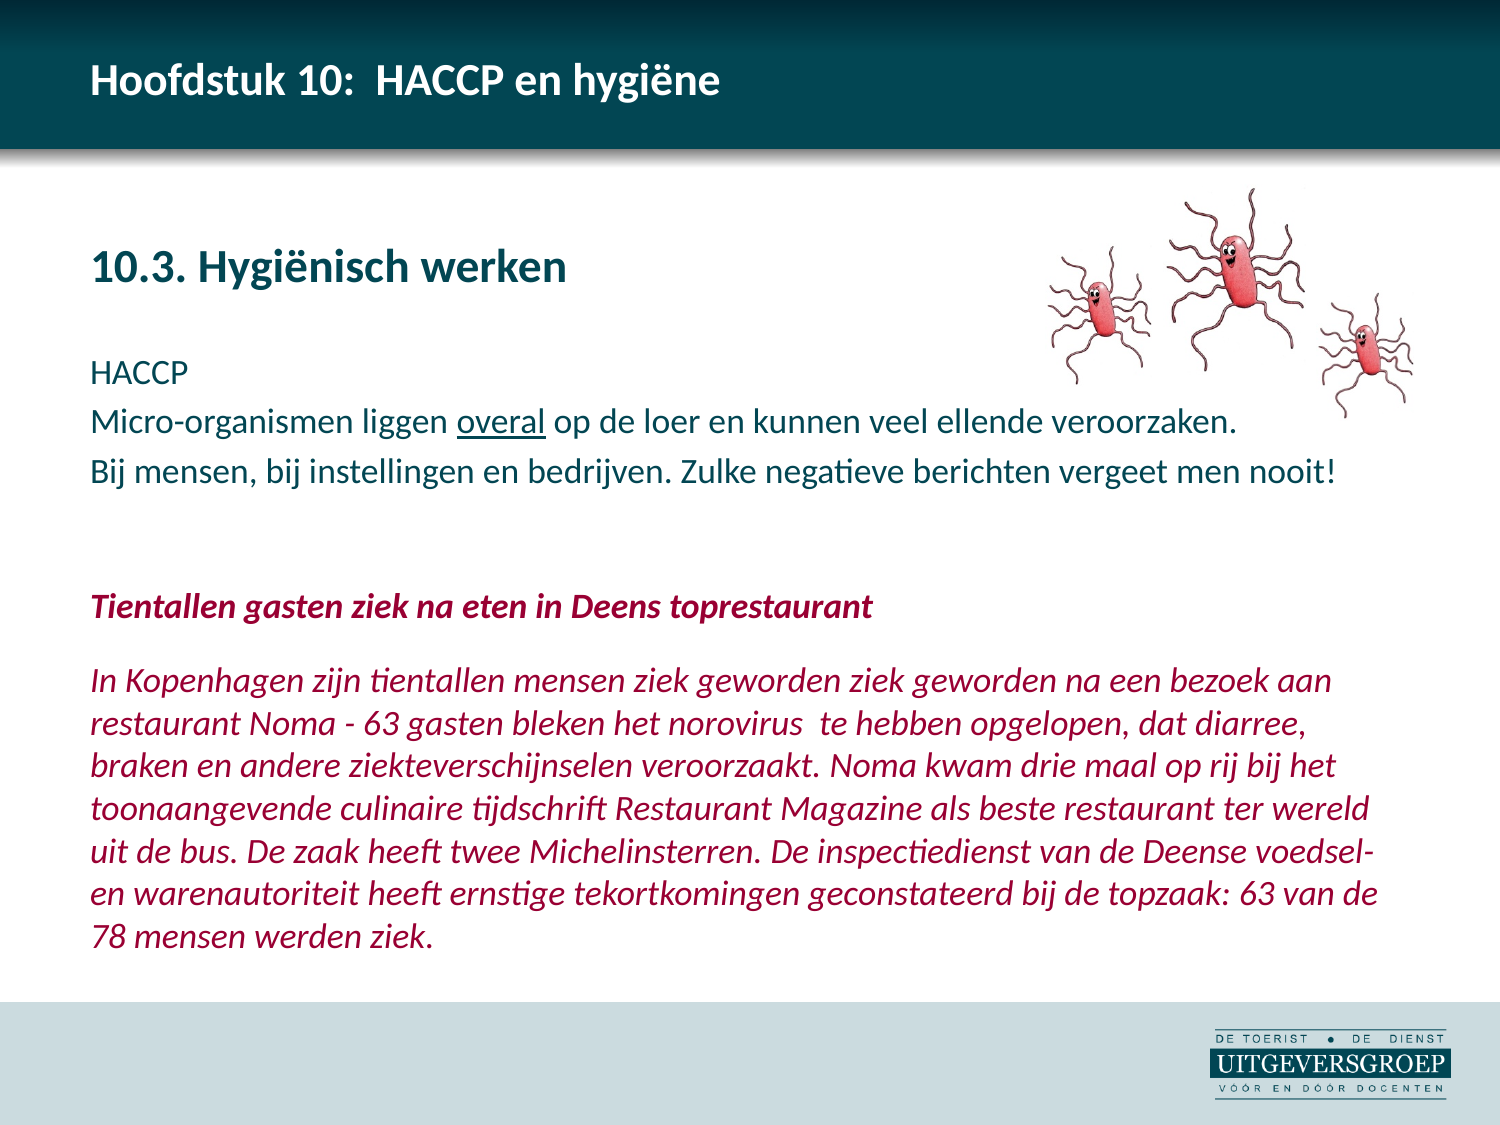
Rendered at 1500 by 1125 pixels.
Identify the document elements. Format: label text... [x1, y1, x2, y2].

picture [1316, 290, 1414, 421]
picture [1045, 243, 1152, 387]
list 10.3. Hygiënisch werken HACCP Micro-organismen liggen overal op de loer en kunnen veel ellende veroorzaken. Bij mensen, bij instellingen en bedrijven. Zulke negatieve berichten vergeet men nooit! Tientallen gasten ziek na eten in Deens toprestaurant In Kopenhagen zijn tientallen mensen ziek geworden ziek geworden na een bezoek aan restaurant Noma - 63 gasten bleken het norovirus te hebben opgelopen, dat diarree, braken en andere ziekteverschijnselen veroorzaakt. Noma kwam drie maal op rij bij het toonaangevende culinaire tijdschrift Restaurant Magazine als beste restaurant ter wereld uit de bus. De zaak heeft twee Michelinsterren. De inspectiedienst van de Deense voedsel- en warenautoriteit heeft ernstige tekortkomingen geconstateerd bij de topzaak: 63 van de 78 mensen werden ziek. [75, 221, 1425, 965]
title Hoofdstuk 10: HACCP en hygiëne [75, 0, 1425, 172]
picture [1210, 1021, 1451, 1106]
picture [1163, 184, 1306, 376]
